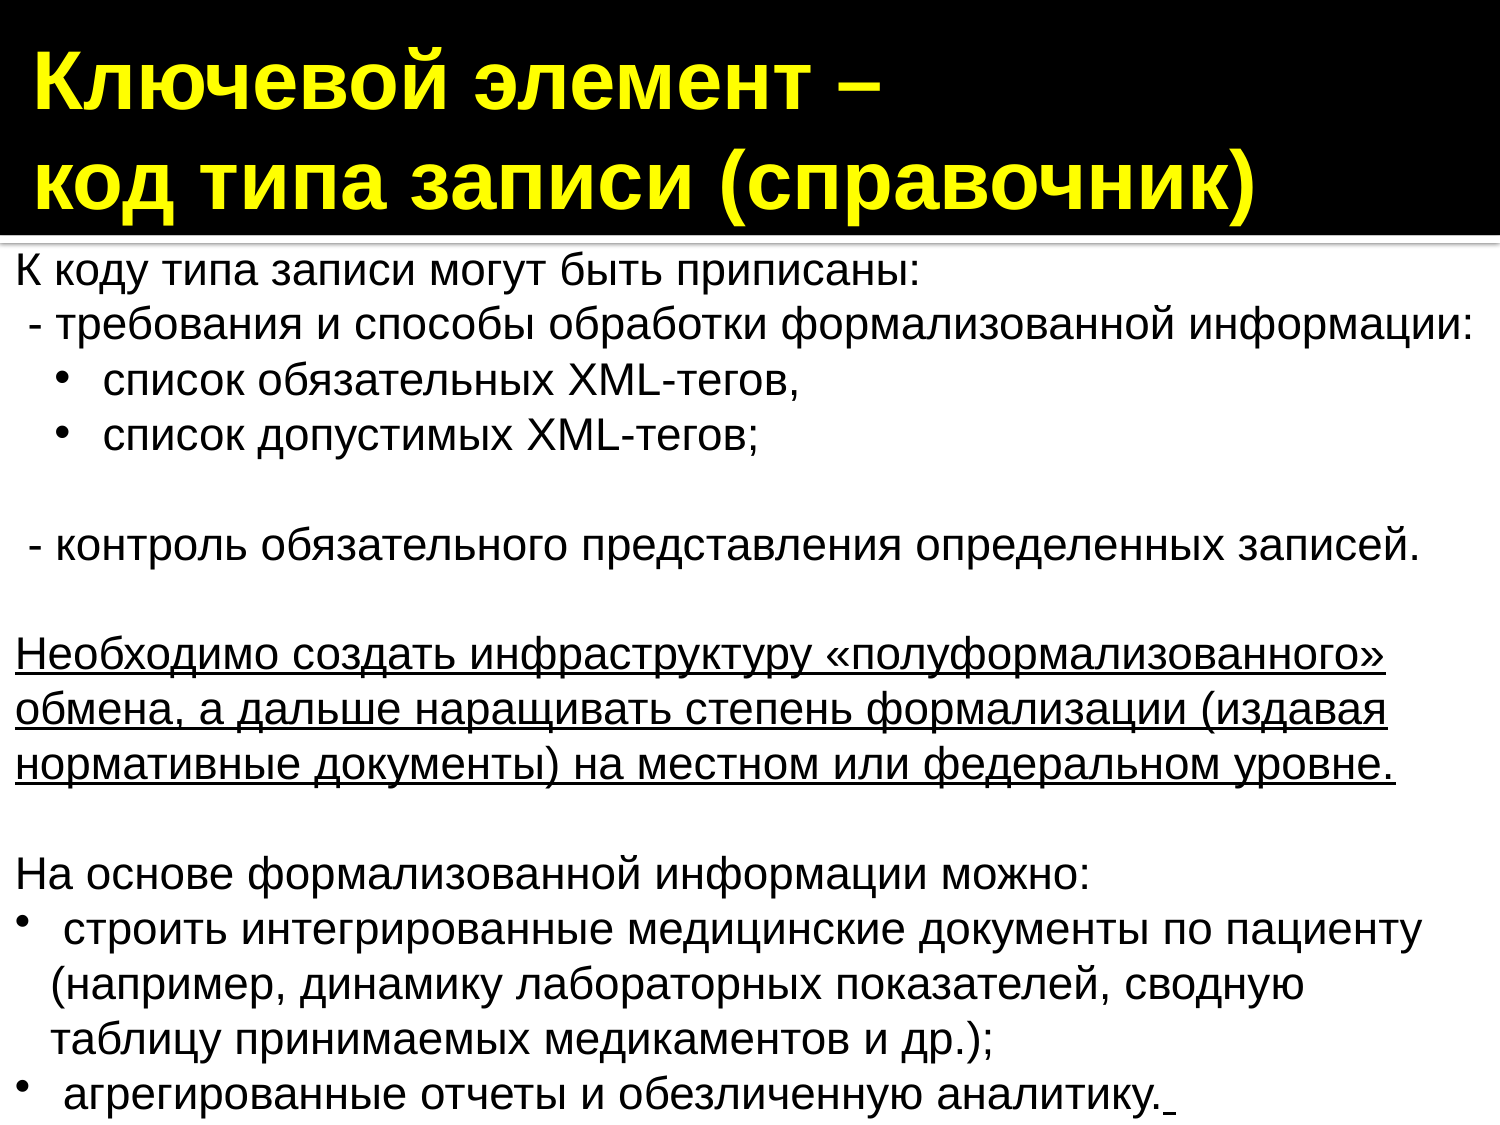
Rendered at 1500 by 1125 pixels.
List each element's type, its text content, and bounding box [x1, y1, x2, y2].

text_box К коду типа записи могут быть приписаны: - требования и способы обработки формализованной информации: список обязательных XML-тегов, список допустимых XML-тегов; - контроль обязательного представления определенных записей. Необходимо создать инфраструктуру «полуформализованного» обмена, а дальше наращивать степень формализации (издавая нормативные документы) на местном или федеральном уровне. На основе формализованной информации можно: строить интегрированные медицинские документы по пациенту (например, динамику лабораторных показателей, сводную таблицу принимаемых медикаментов и др.); агрегированные отчеты и обезличенную аналитику. [0, 231, 1500, 1125]
text_box Ключевой элемент – код типа записи (справочник) [17, 18, 1500, 231]
